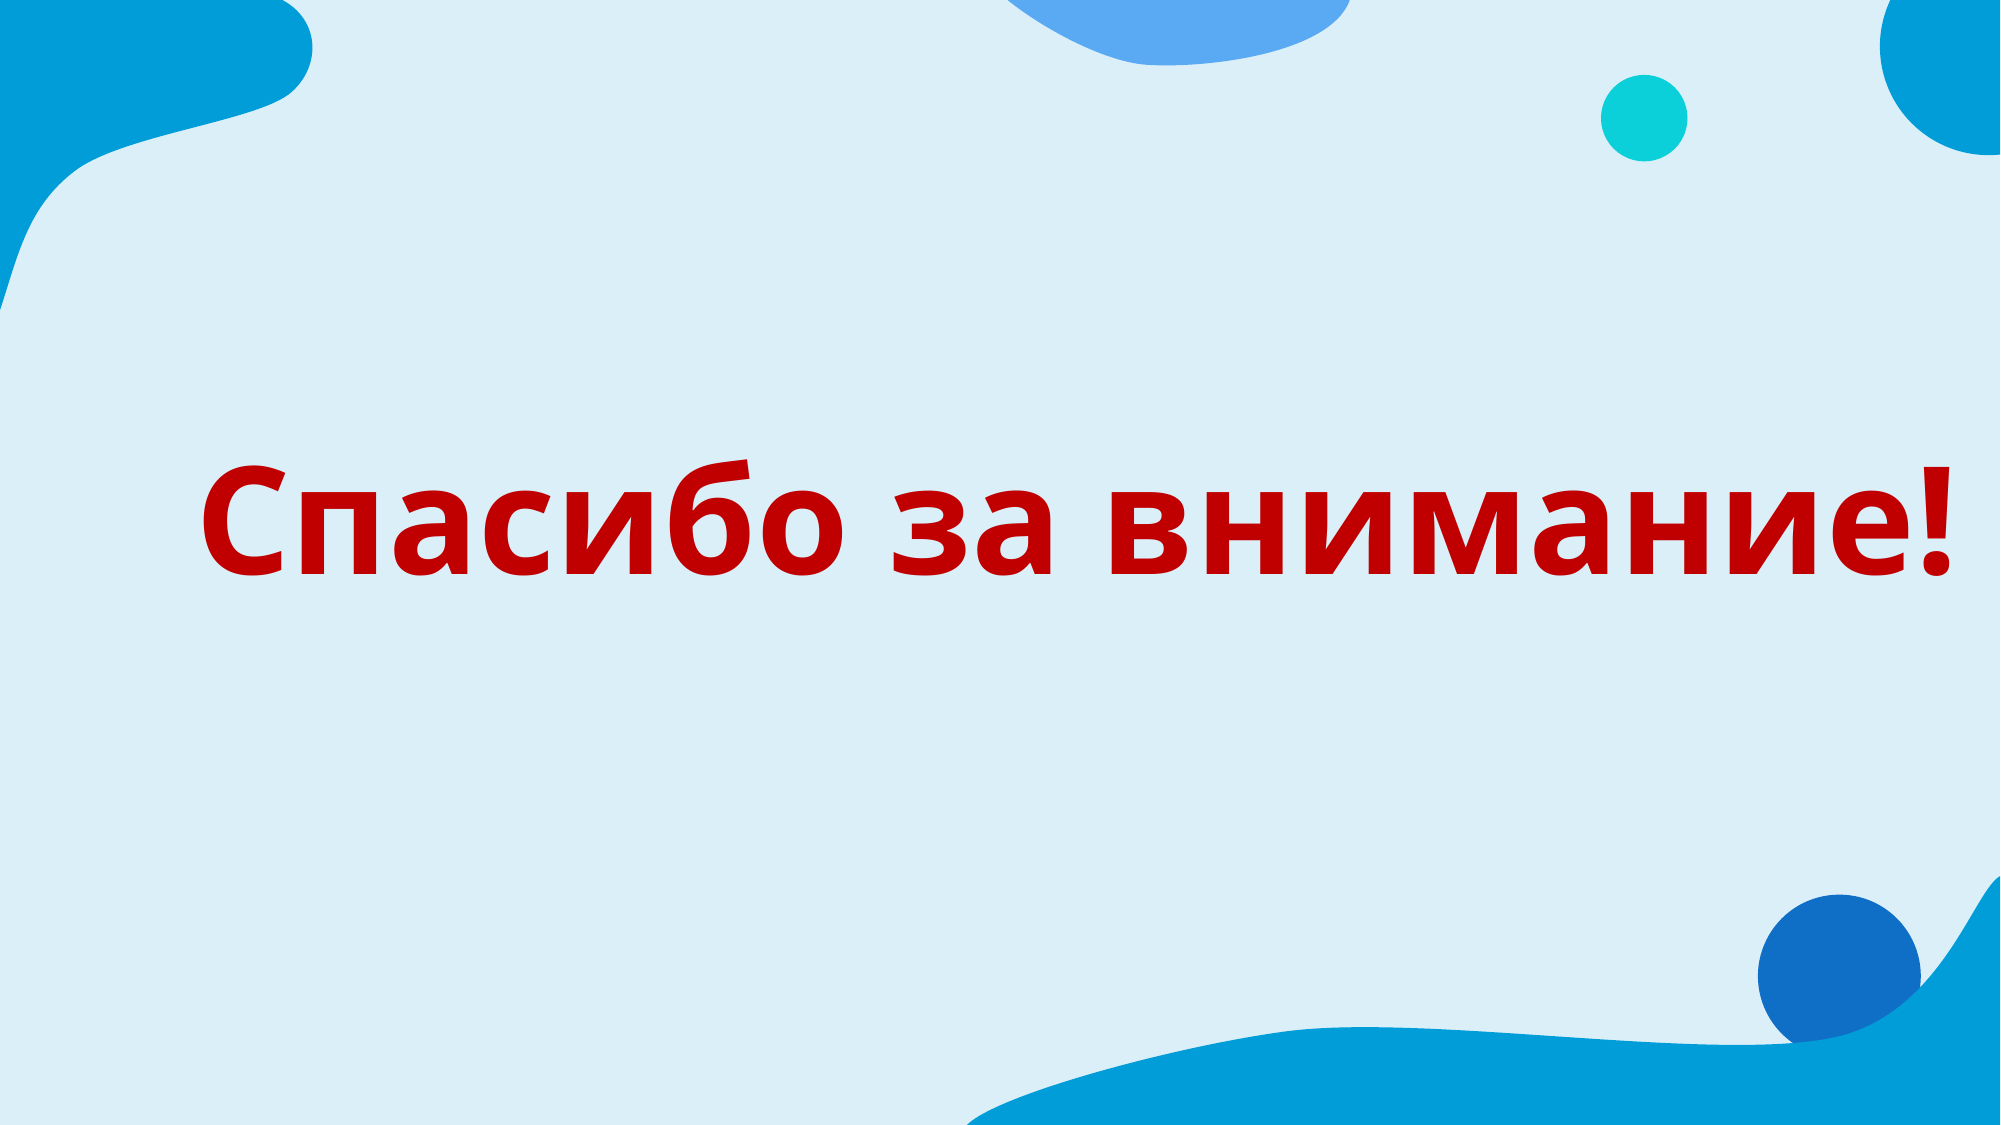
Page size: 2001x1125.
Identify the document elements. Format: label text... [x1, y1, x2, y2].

text_box Спасибо за внимание! [180, 416, 1985, 612]
